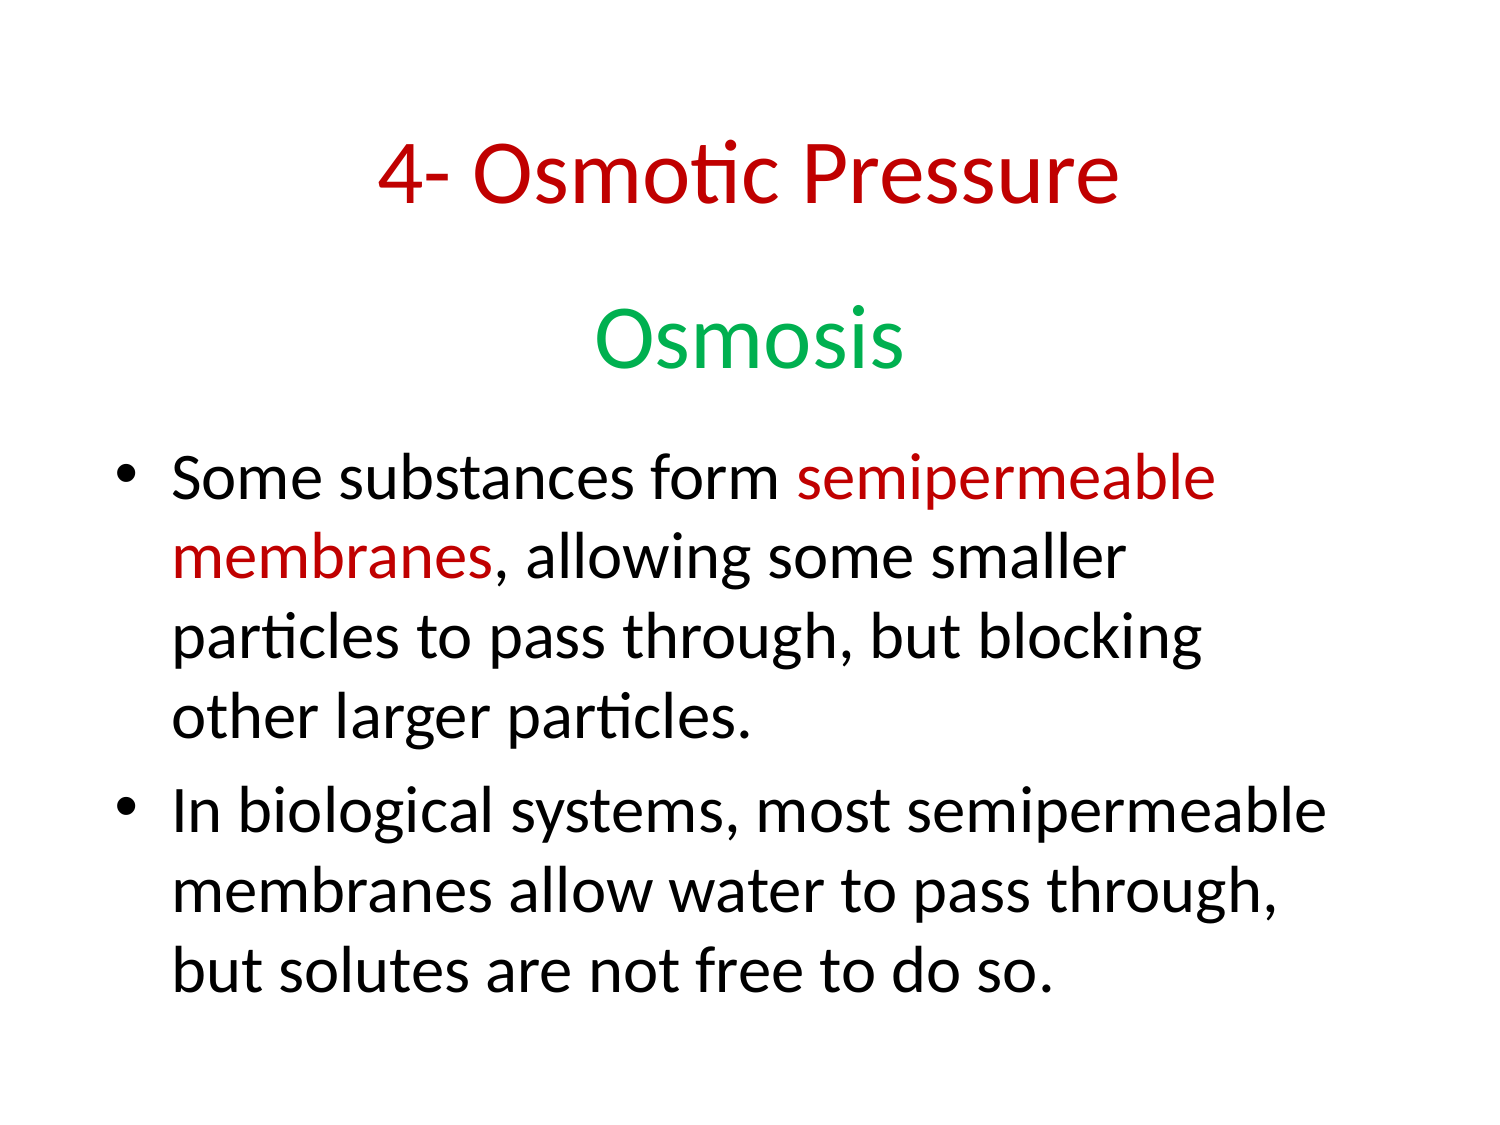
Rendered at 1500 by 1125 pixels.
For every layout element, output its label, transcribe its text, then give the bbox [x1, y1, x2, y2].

text_box Some substances form semipermeable membranes, allowing some smaller particles to pass through, but blocking other larger particles. In biological systems, most semipermeable membranes allow water to pass through, but solutes are not free to do so. [99, 425, 1375, 1125]
text_box 4- Osmotic Pressure Osmosis [112, 50, 1388, 238]
